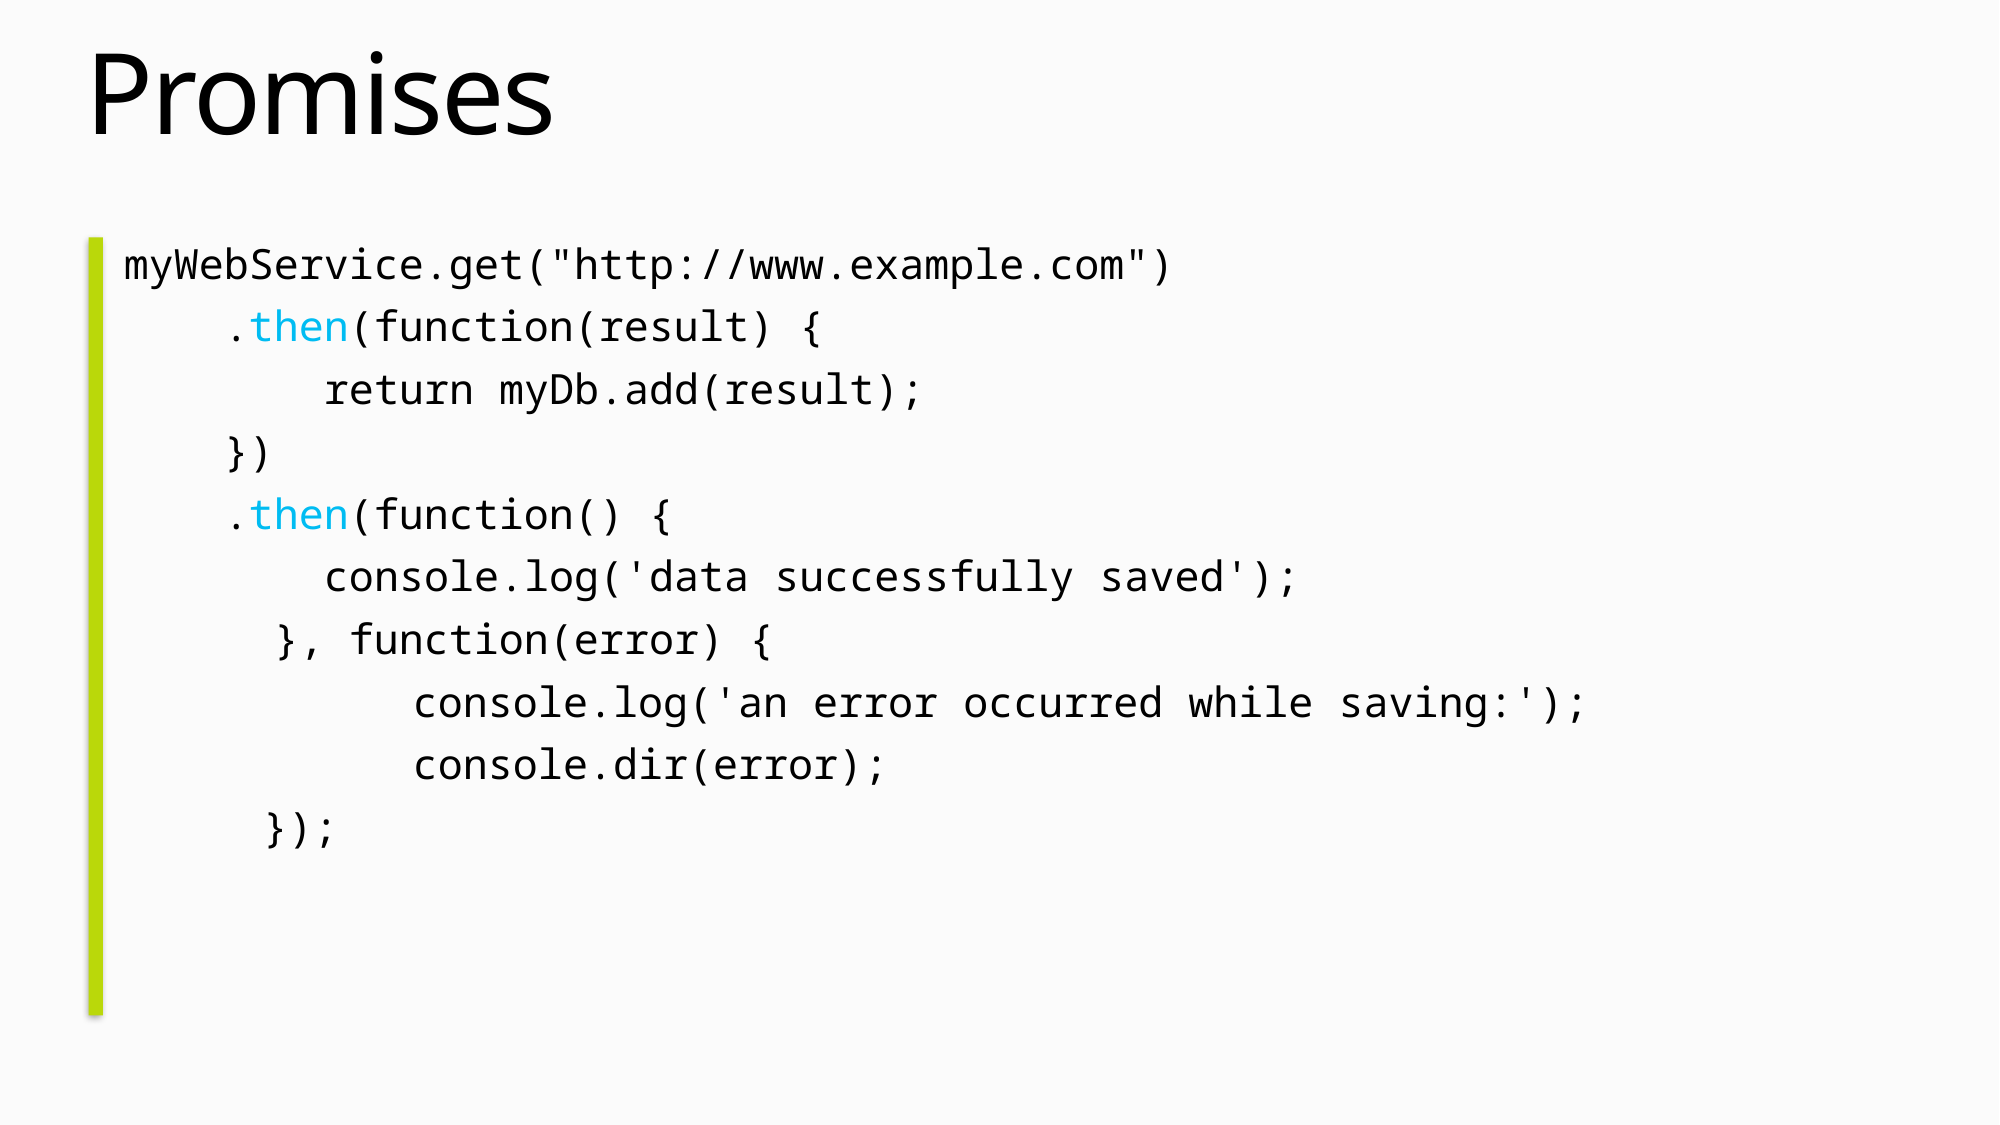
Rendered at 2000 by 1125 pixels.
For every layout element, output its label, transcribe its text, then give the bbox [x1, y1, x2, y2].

list myWebService.get("http://www.example.com") .then(function(result) { return myDb.add(result); }) .then(function() { console.log('data successfully saved'); }, function(error) { console.log('an error occurred while saving:'); console.dir(error); }); [123, 237, 1914, 983]
title Promises [85, 37, 1914, 161]
